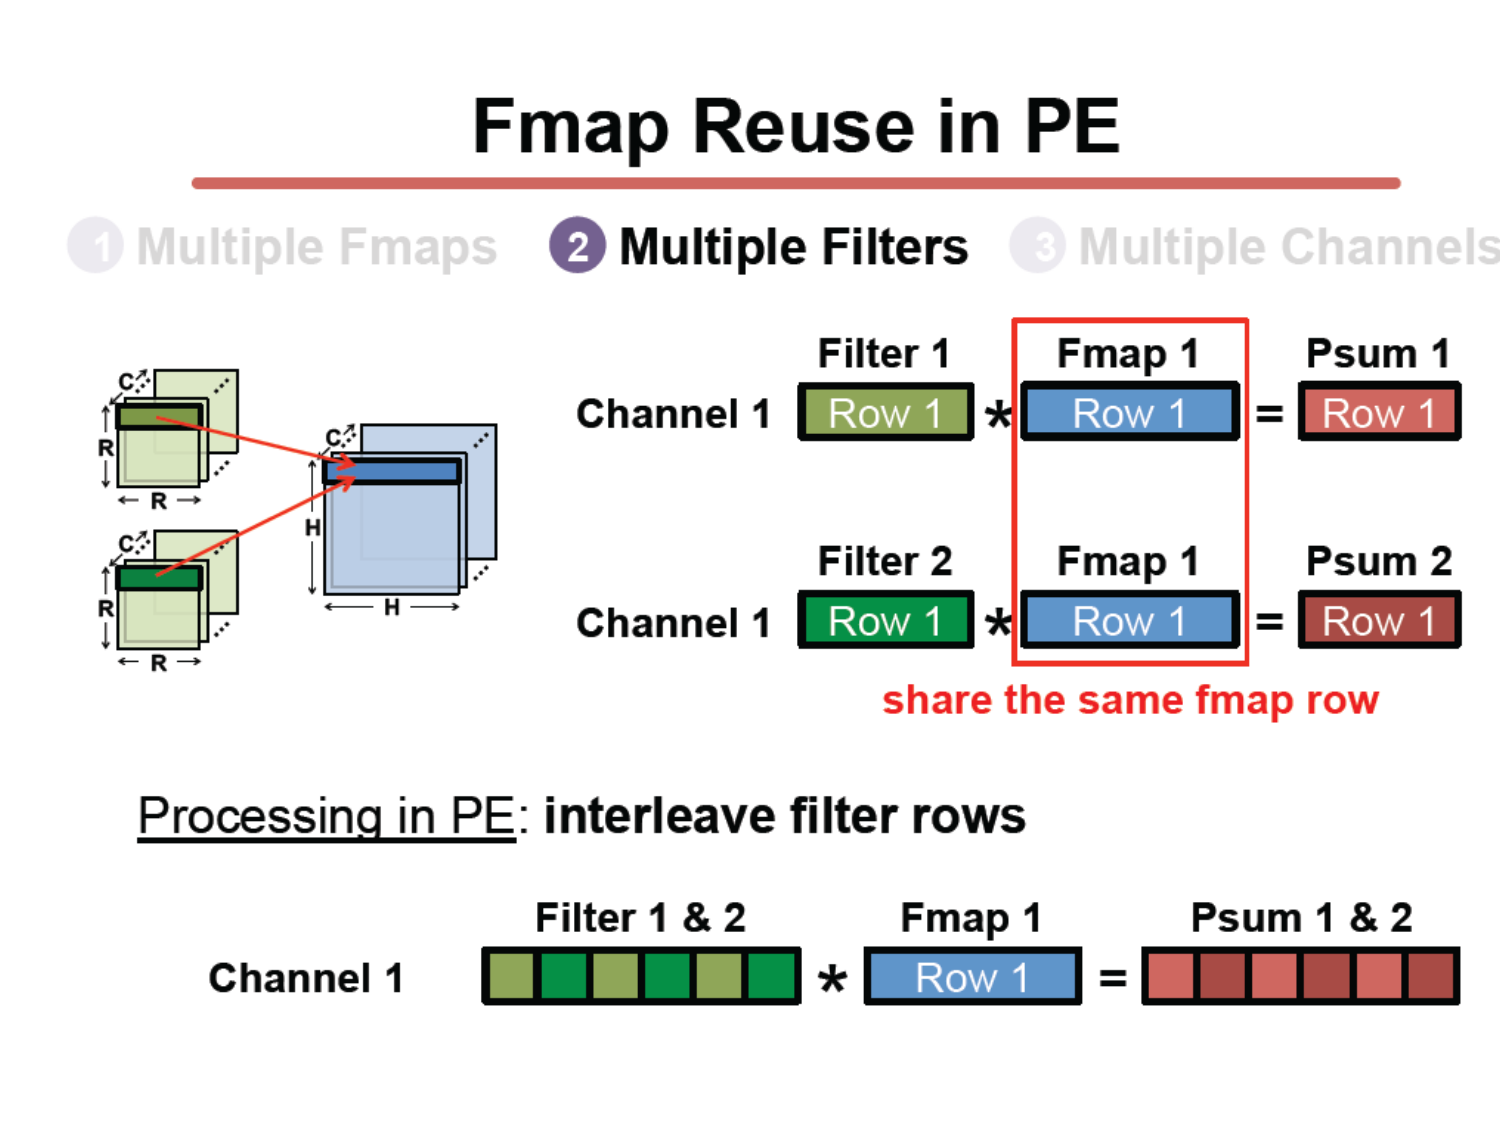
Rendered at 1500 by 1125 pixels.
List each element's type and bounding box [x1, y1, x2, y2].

picture [62, 73, 1500, 1096]
